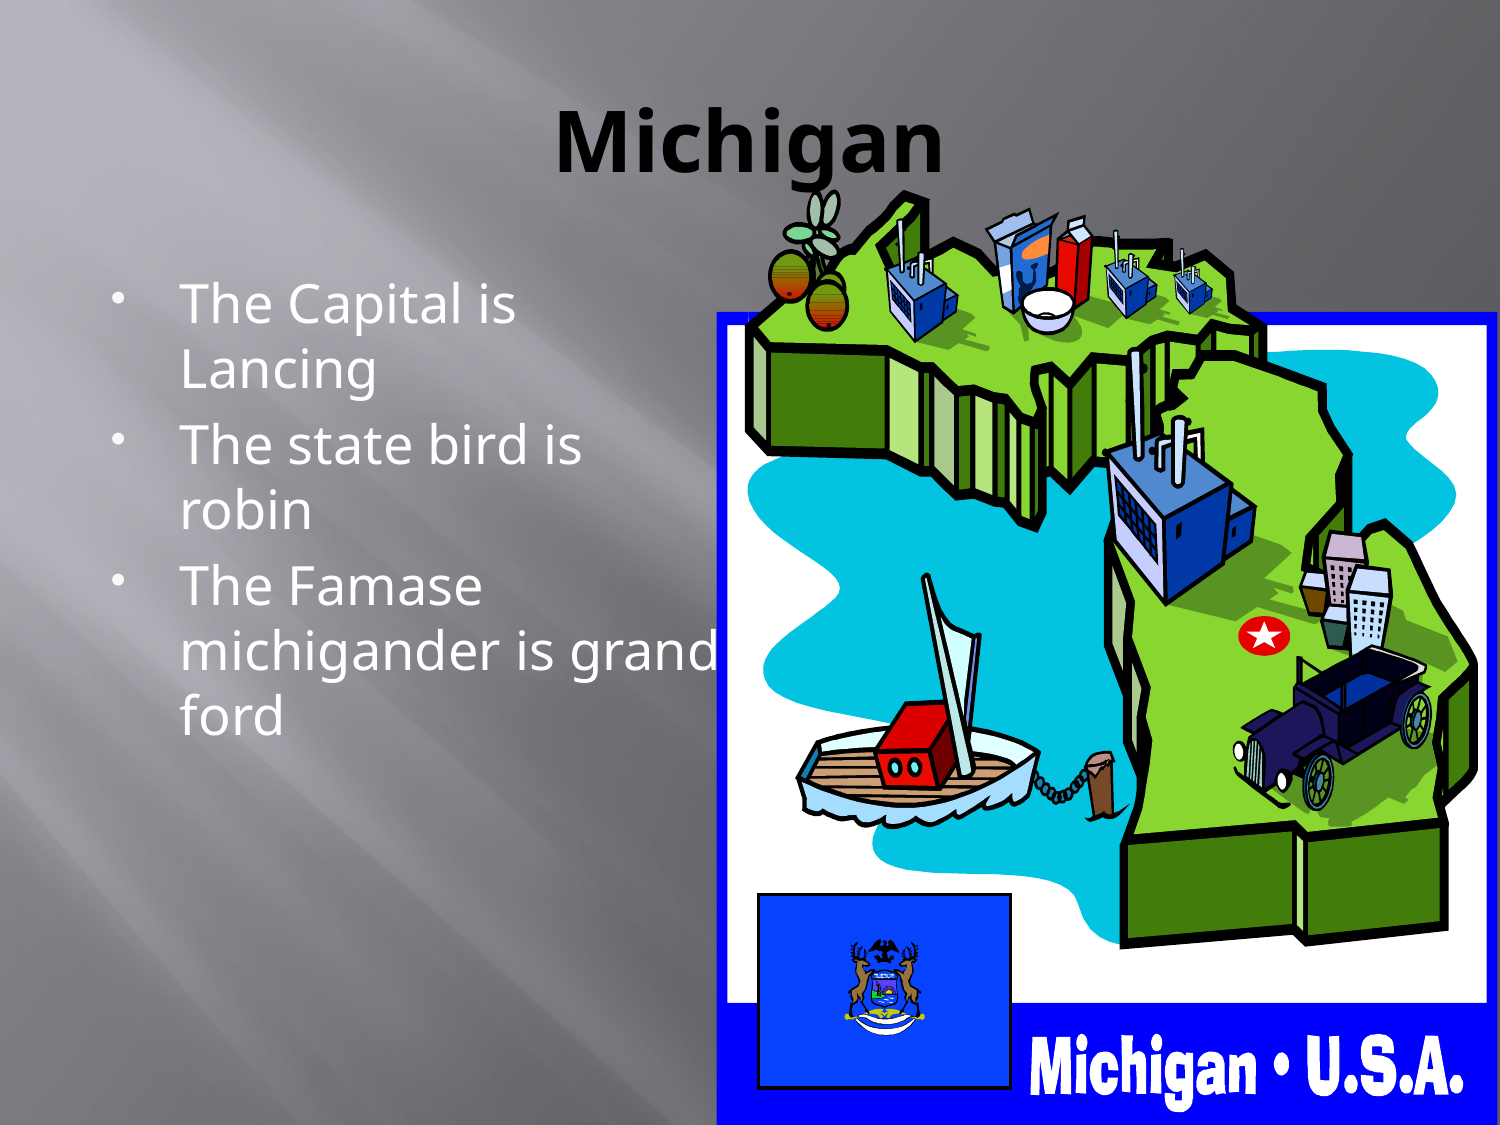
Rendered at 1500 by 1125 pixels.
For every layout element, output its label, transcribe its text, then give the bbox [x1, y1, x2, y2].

title Michigan [75, 45, 1425, 233]
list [716, 187, 1498, 1125]
list The Capital is Lancing The state bird is robin The Famase michigander is grand ford [75, 262, 716, 1005]
